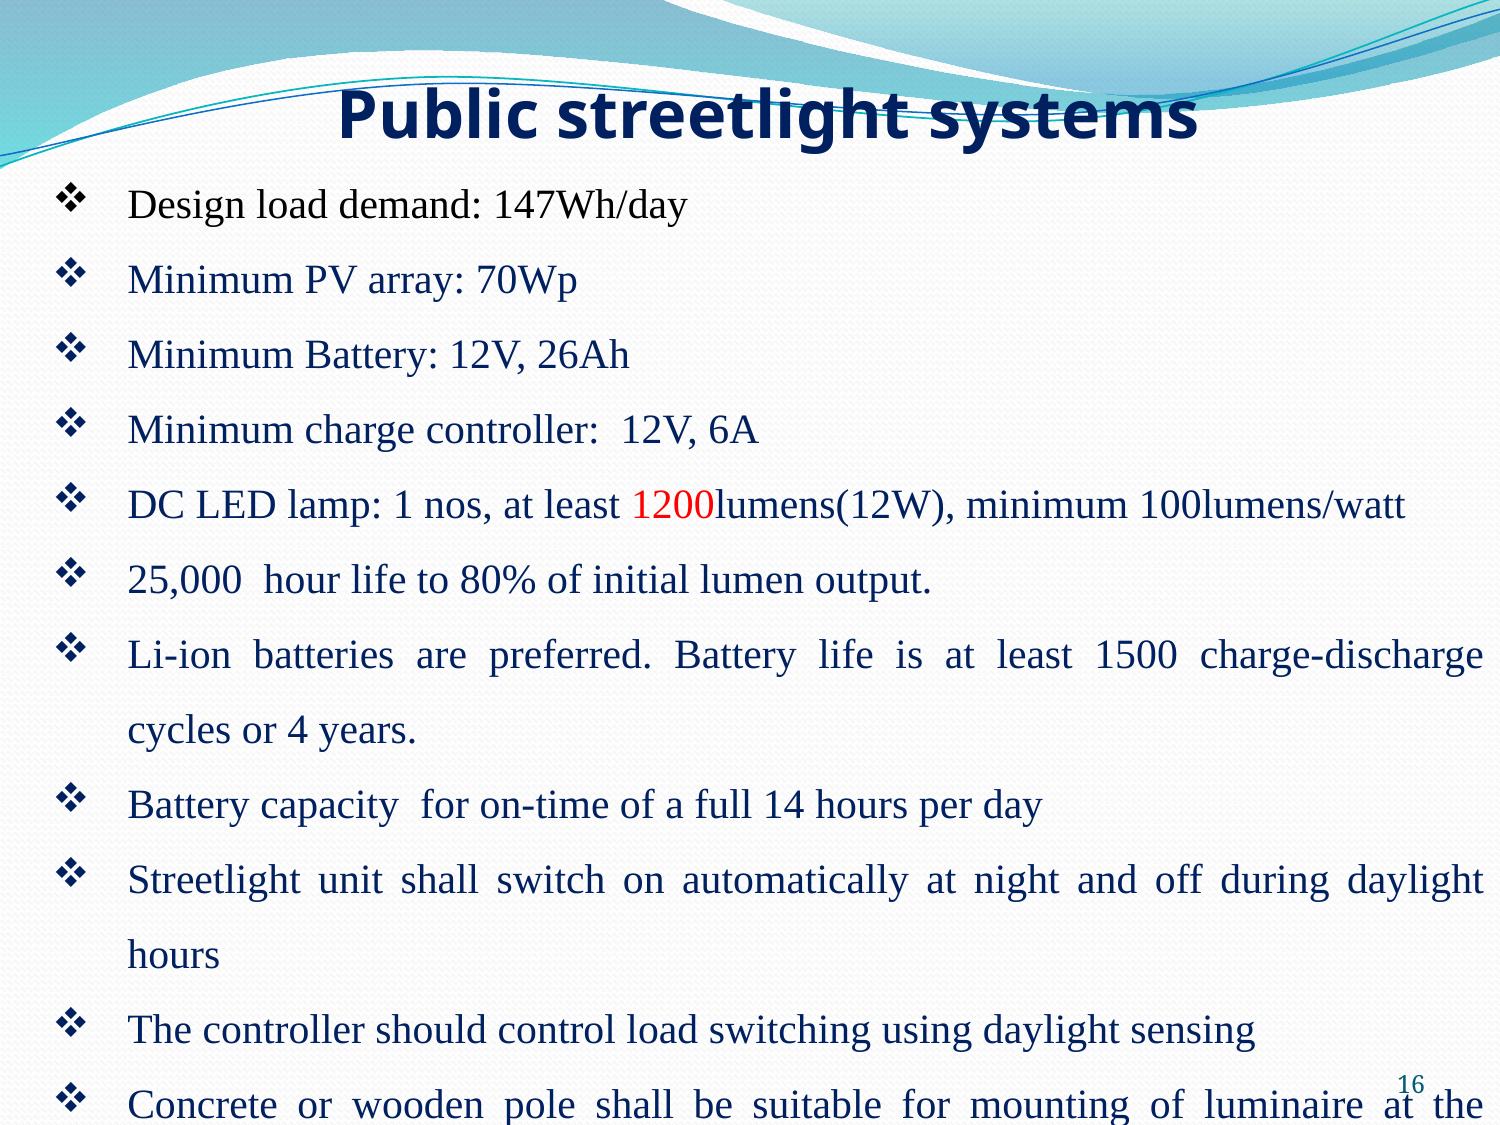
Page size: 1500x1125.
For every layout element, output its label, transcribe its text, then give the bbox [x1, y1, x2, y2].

slide_number 16 [1299, 1042, 1425, 1103]
text_box Public streetlight systems Design load demand: 147Wh/day Minimum PV array: 70Wp Minimum Battery: 12V, 26Ah Minimum charge controller: 12V, 6A DC LED lamp: 1 nos, at least 1200lumens(12W), minimum 100lumens/watt 25,000 hour life to 80% of initial lumen output. Li-ion batteries are preferred. Battery life is at least 1500 charge-discharge cycles or 4 years. Battery capacity for on-time of a full 14 hours per day Streetlight unit shall switch on automatically at night and off during daylight hours The controller should control load switching using daylight sensing Concrete or wooden pole shall be suitable for mounting of luminaire at the sepecifie 5m heigh above ground level [37, 24, 1500, 1125]
